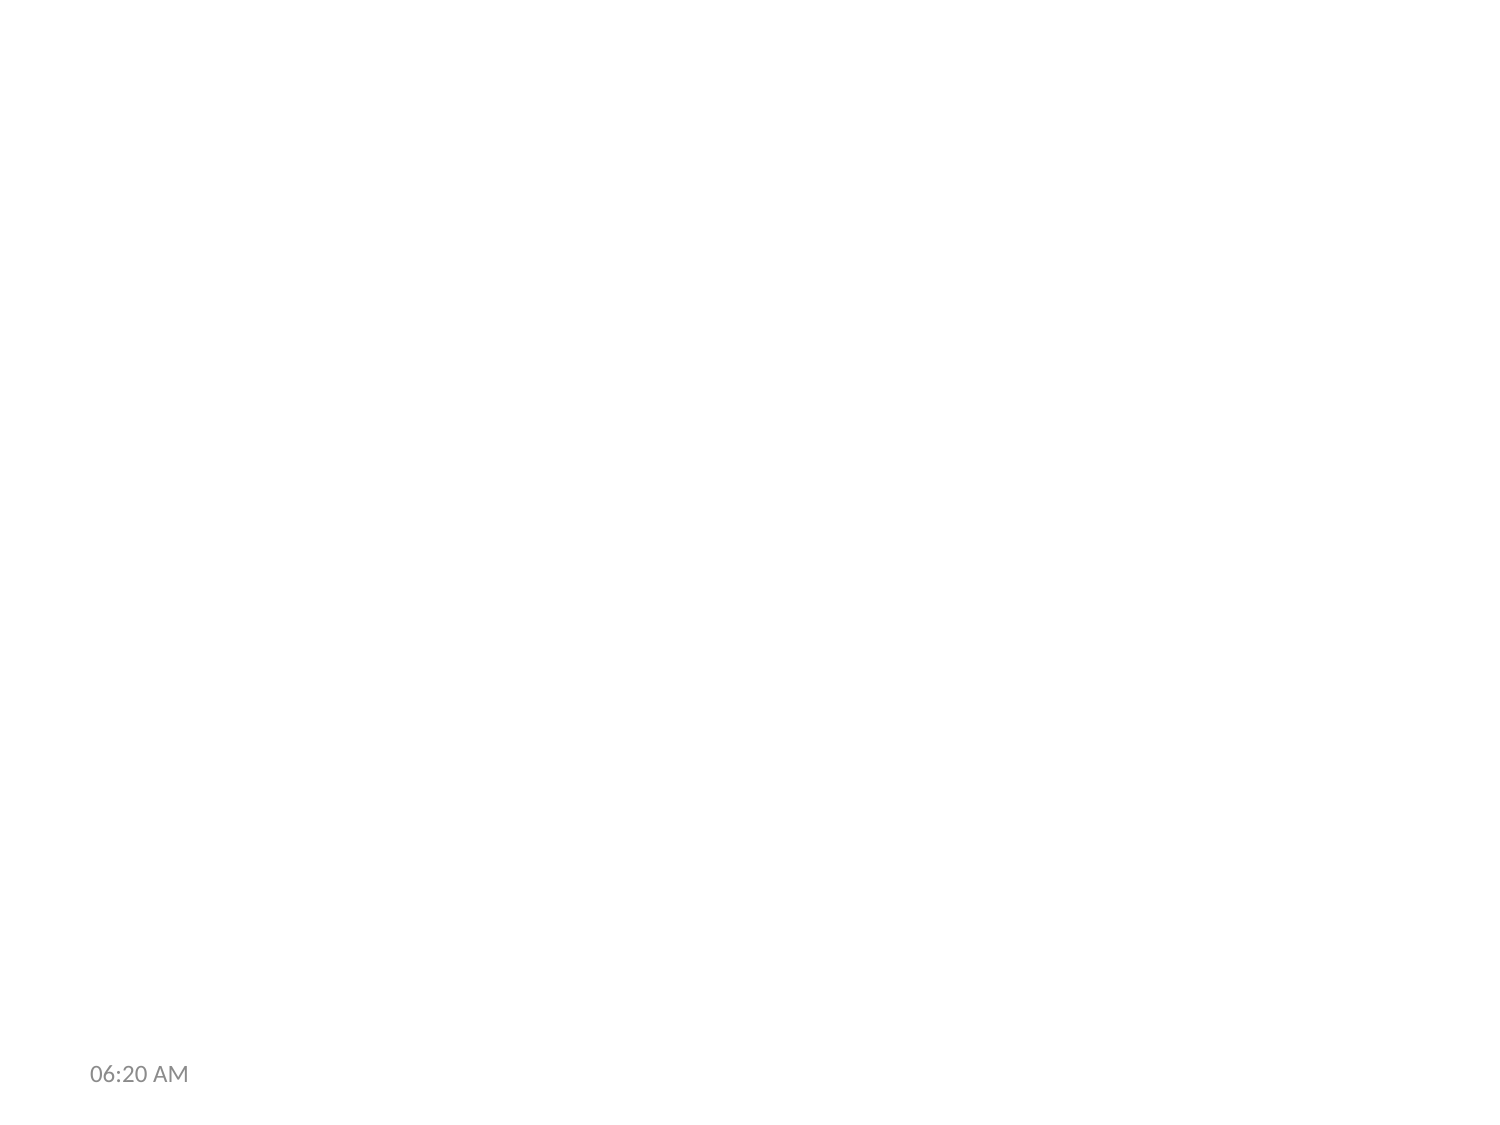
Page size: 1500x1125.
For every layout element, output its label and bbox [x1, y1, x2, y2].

slide_number [75, 1042, 425, 1103]
